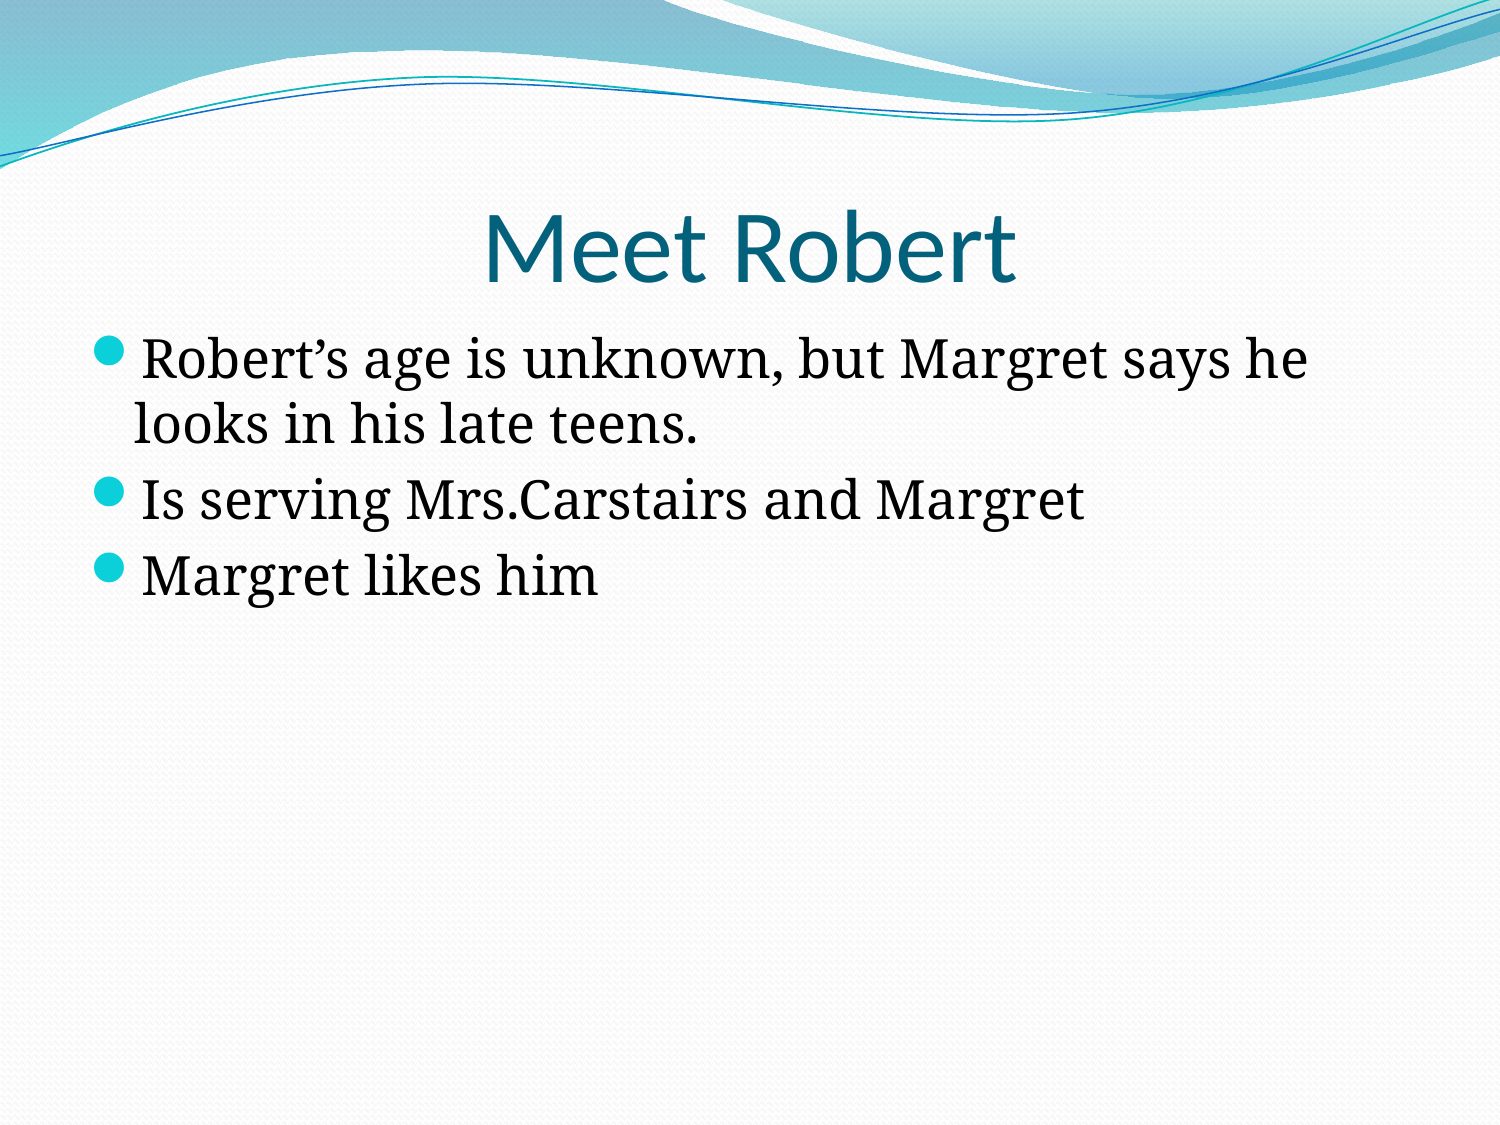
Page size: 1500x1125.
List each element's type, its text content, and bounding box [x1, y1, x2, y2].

title Meet Robert [75, 115, 1425, 303]
list Robert’s age is unknown, but Margret says he looks in his late teens. Is serving Mrs.Carstairs and Margret Margret likes him [75, 317, 1425, 1038]
